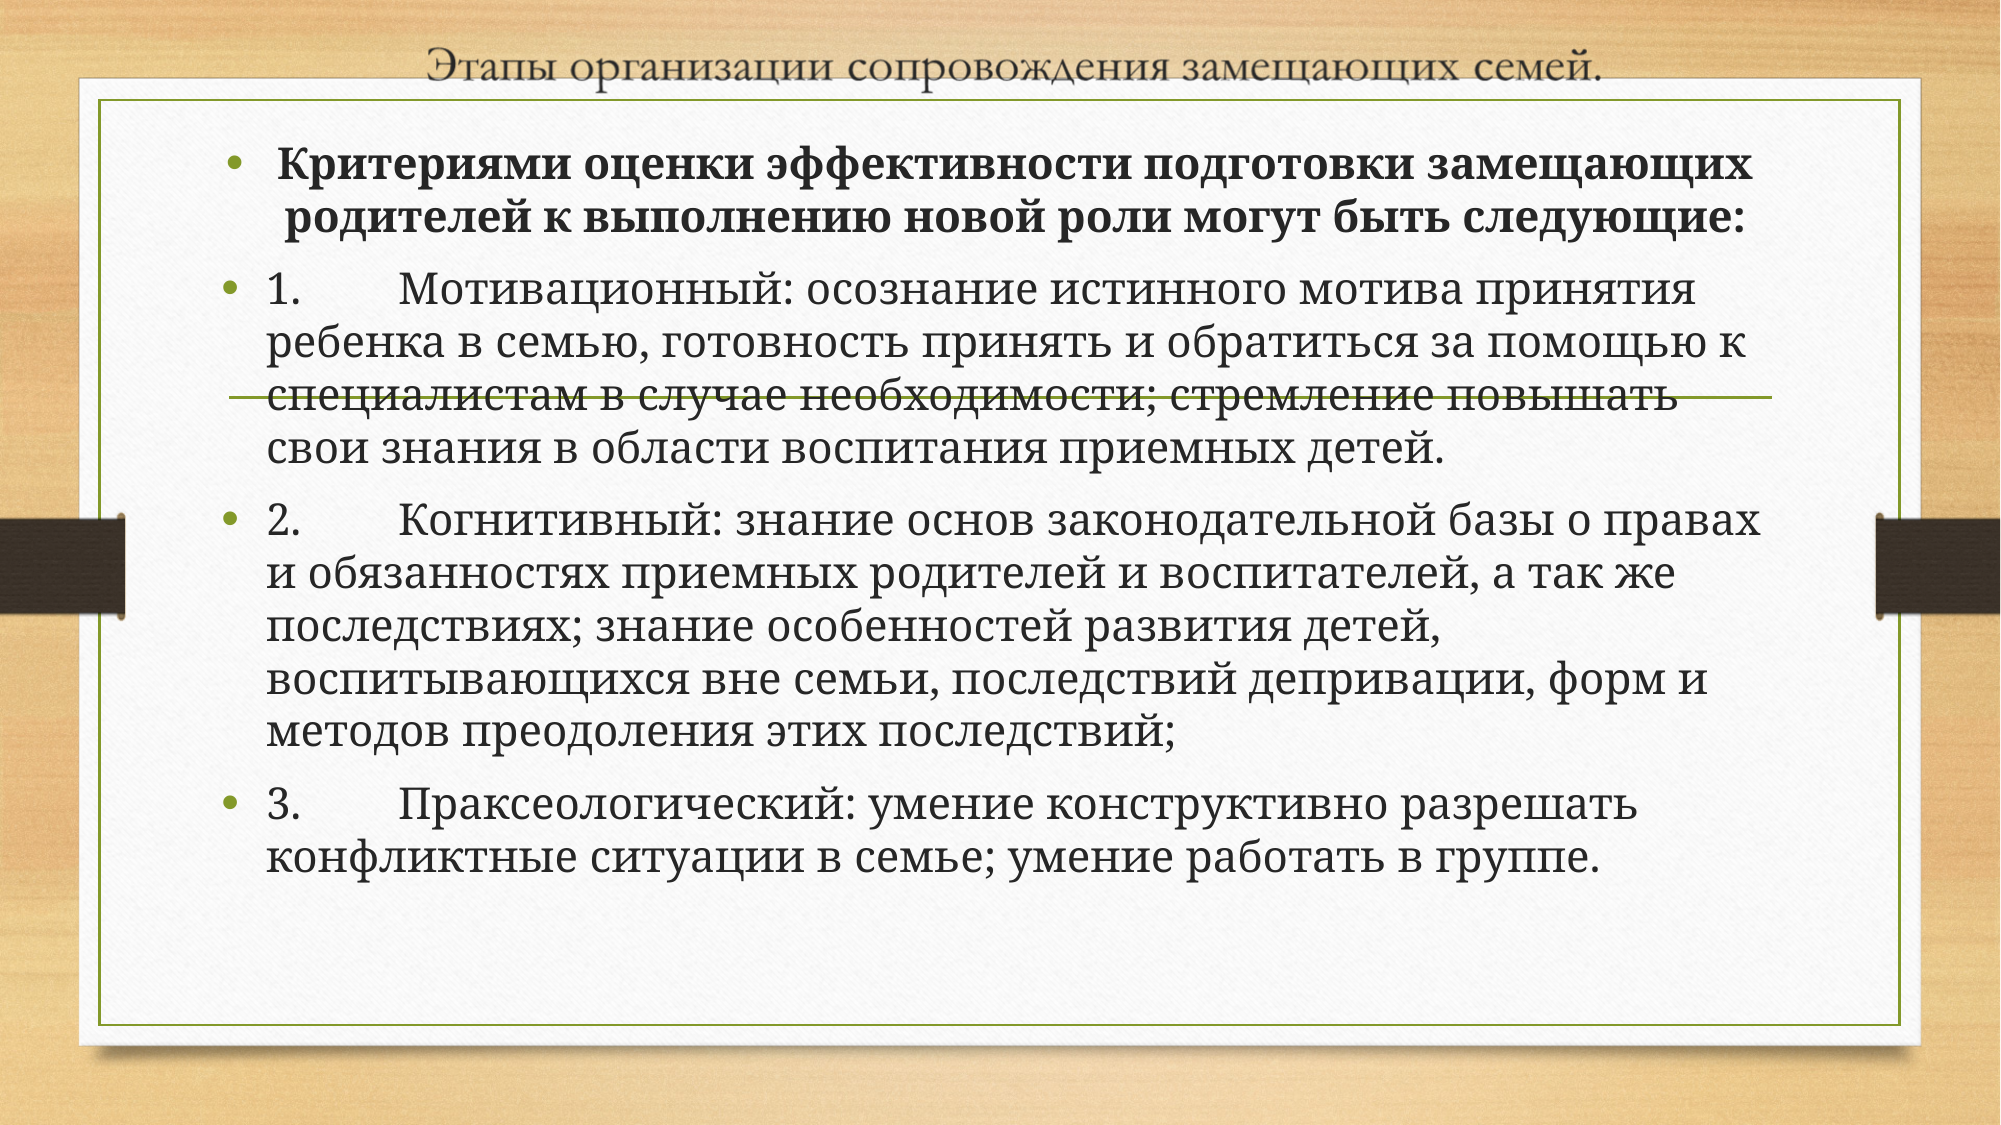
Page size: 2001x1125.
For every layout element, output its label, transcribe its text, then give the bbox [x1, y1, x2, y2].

picture [0, 0, 2001, 1125]
list Критериями оценки эффективности подготовки замещающих родителей к выполнению новой роли могут быть следующие: 1. Мотивационный: осознание истинного мотива принятия ребенка в семью, готовность принять и обратиться за помощью к специалистам в случае необходимости; стремление повышать свои знания в области воспитания приемных детей. 2. Когнитивный: знание основ законодательной базы о правах и обязанностях приемных родителей и воспитателей, а так же последствиях; знание особенностей развития детей, воспитывающихся вне семьи, последствий депривации, форм и методов преодоления этих последствий; 3. Праксеологический: умение конструктивно разрешать конфликтные ситуации в семье; умение работать в группе. [206, 128, 1782, 897]
